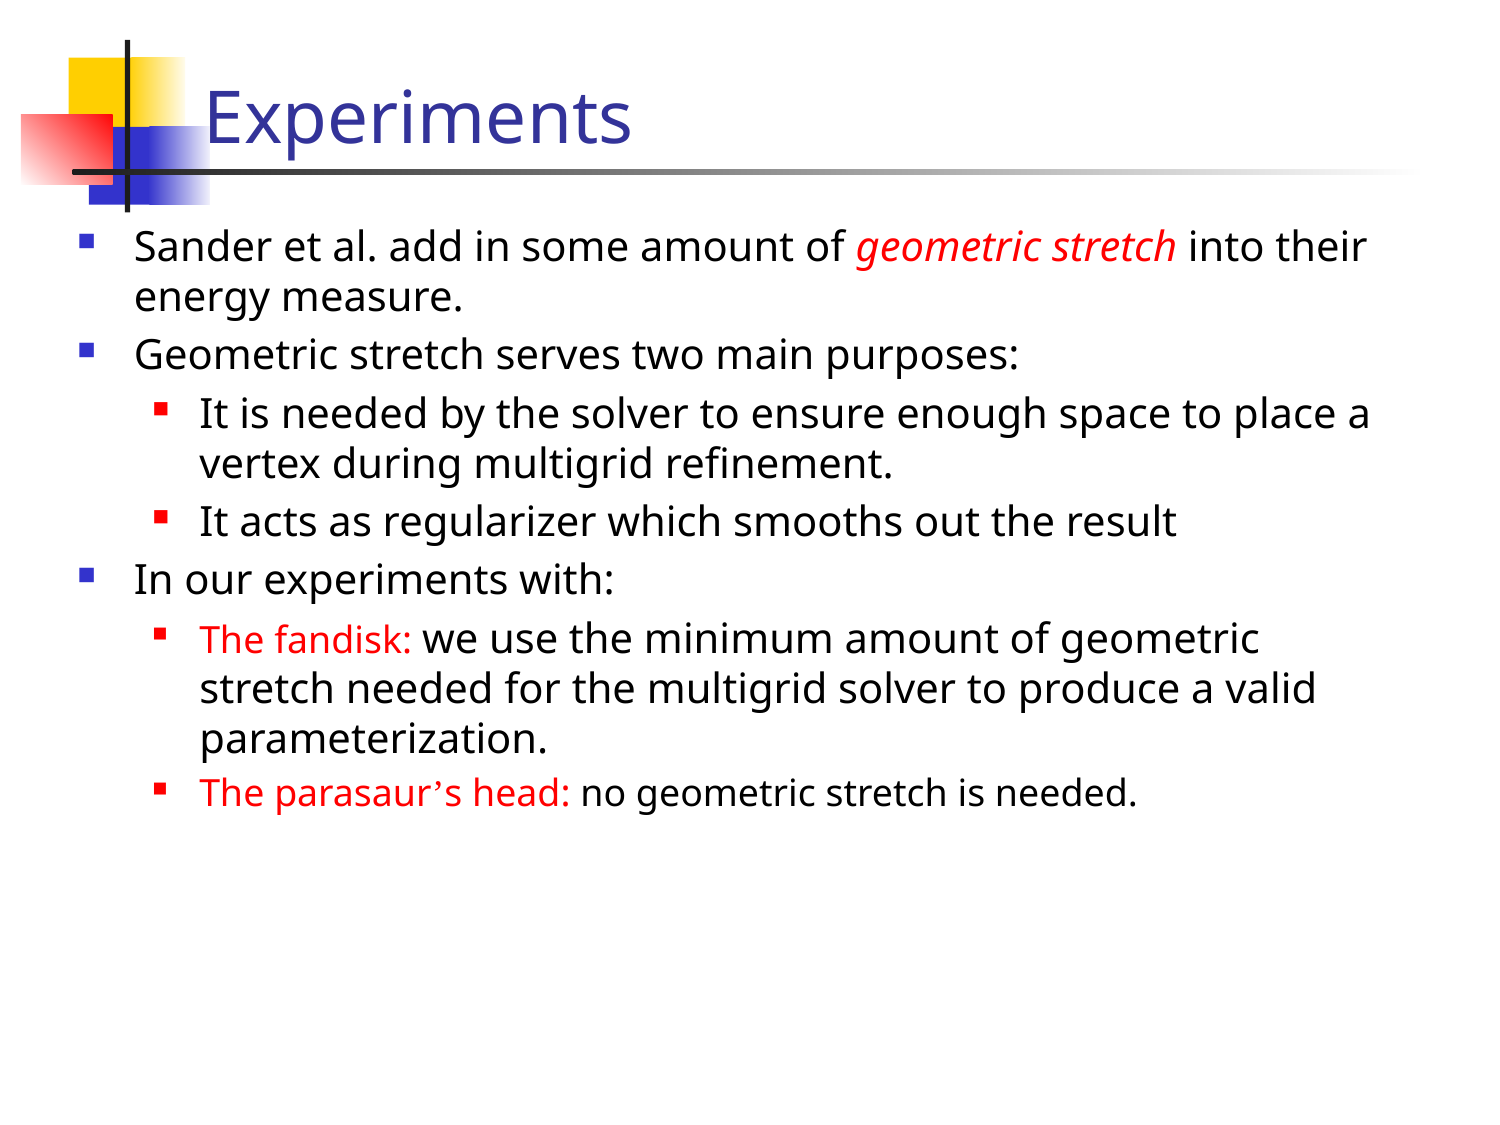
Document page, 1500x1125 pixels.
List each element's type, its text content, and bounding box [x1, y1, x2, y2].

title Experiments [188, 62, 1468, 167]
list Sander et al. add in some amount of geometric stretch into their energy measure. Geometric stretch serves two main purposes: It is needed by the solver to ensure enough space to place a vertex during multigrid refinement. It acts as regularizer which smooths out the result In our experiments with: The fandisk: we use the minimum amount of geometric stretch needed for the multigrid solver to produce a valid parameterization. The parasaur’s head: no geometric stretch is needed. [62, 212, 1400, 1013]
